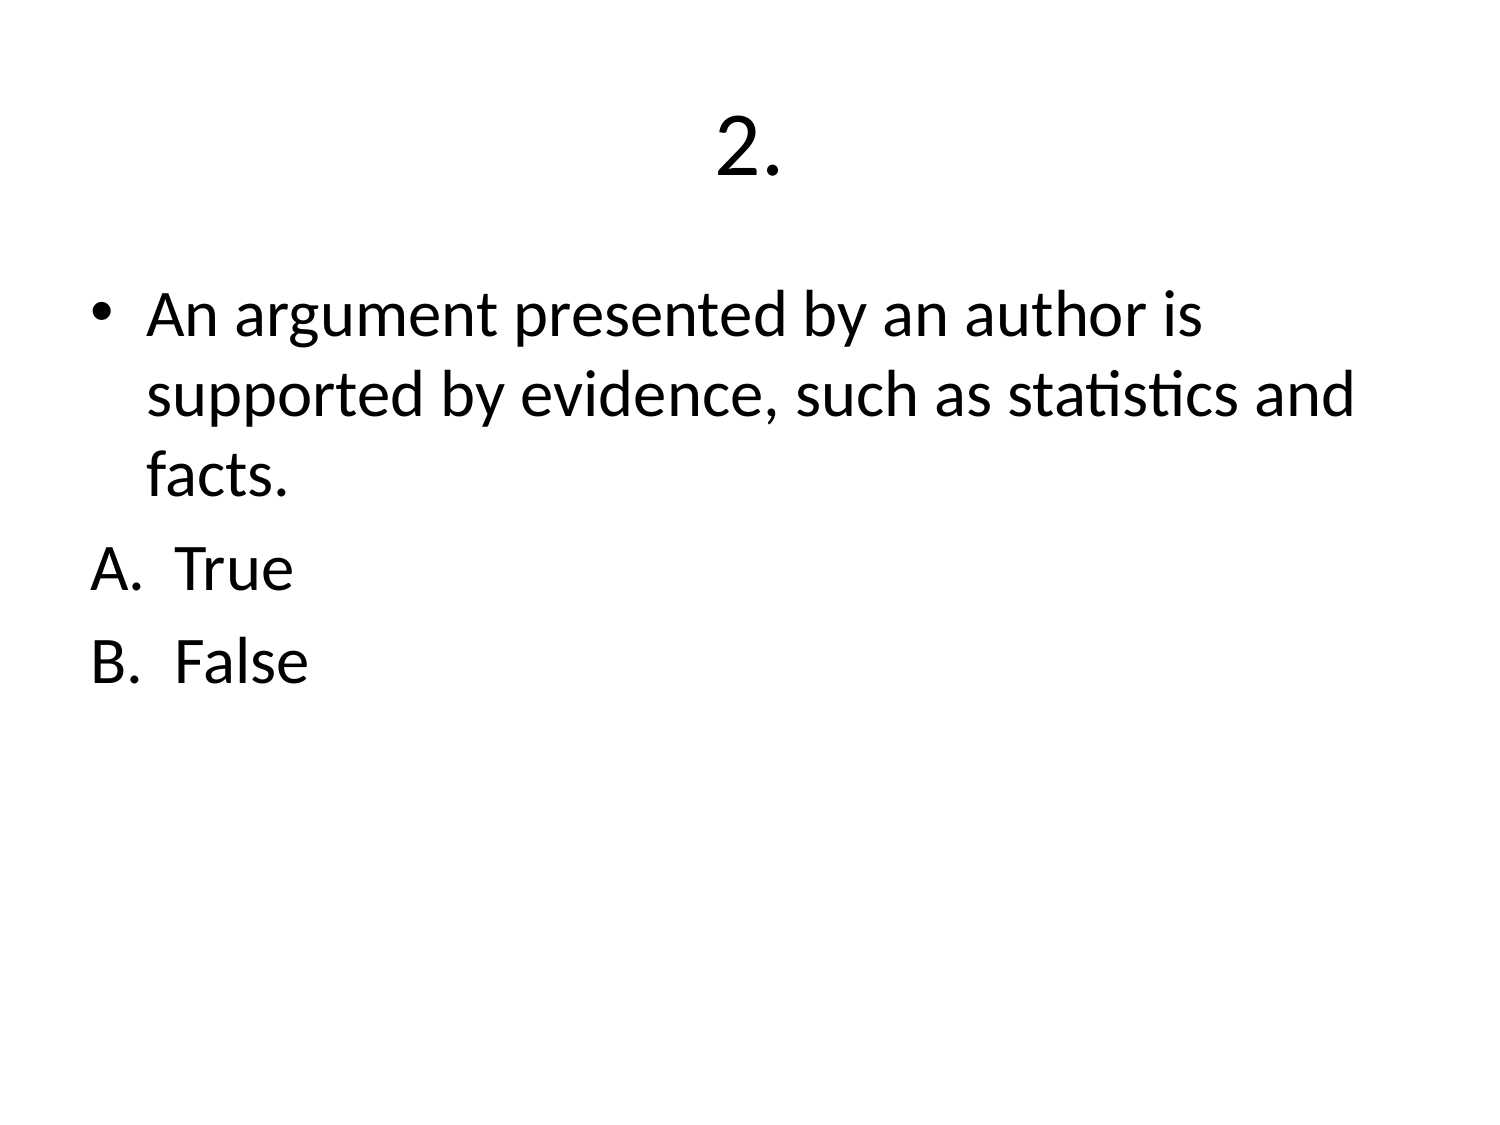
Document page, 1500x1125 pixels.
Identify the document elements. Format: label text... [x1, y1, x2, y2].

title 2. [75, 45, 1425, 233]
list An argument presented by an author is supported by evidence, such as statistics and facts. True False [75, 262, 1425, 1005]
